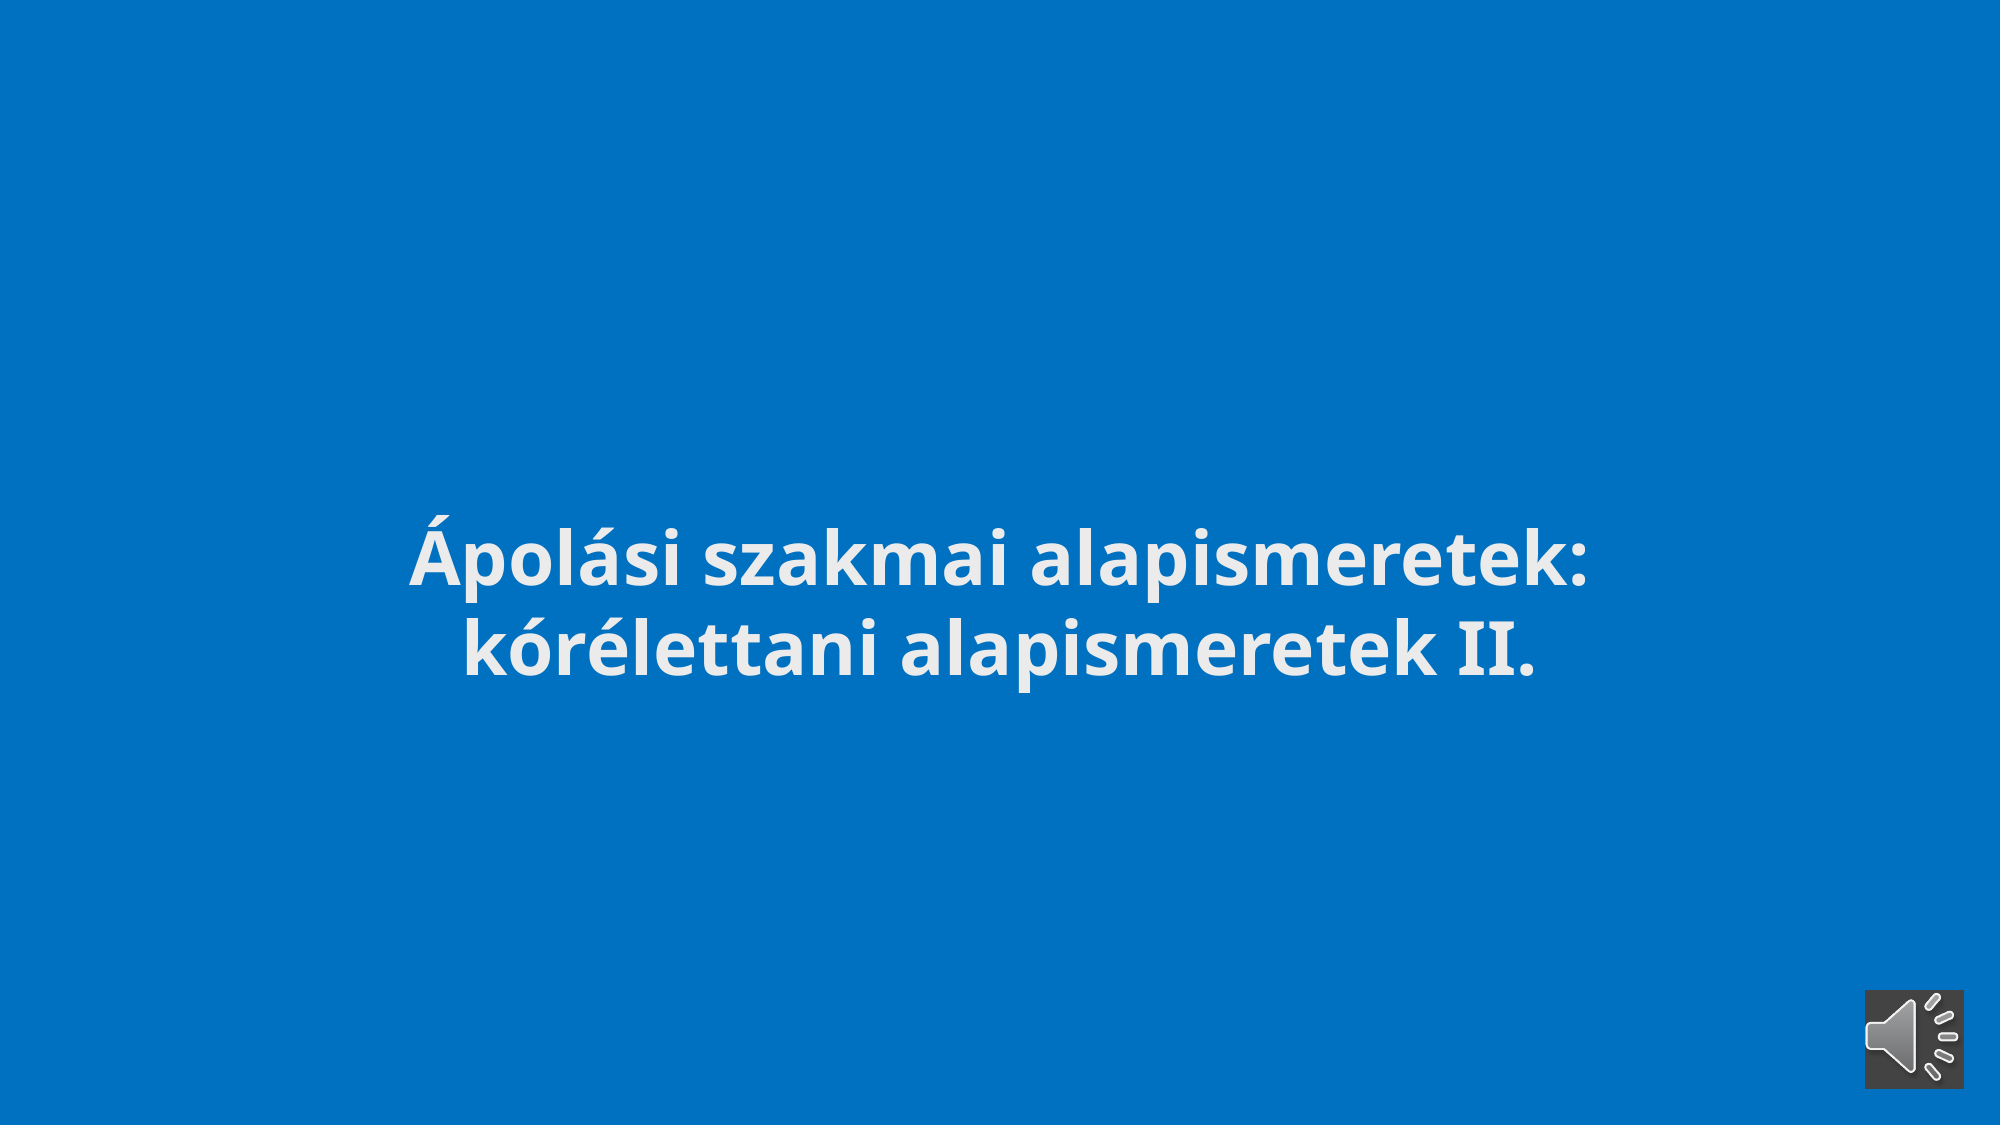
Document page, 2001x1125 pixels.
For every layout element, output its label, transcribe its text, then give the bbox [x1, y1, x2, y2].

picture [1864, 989, 1965, 1090]
title Ápolási szakmai alapismeretek: kórélettani alapismeretek II. [276, 152, 1724, 699]
